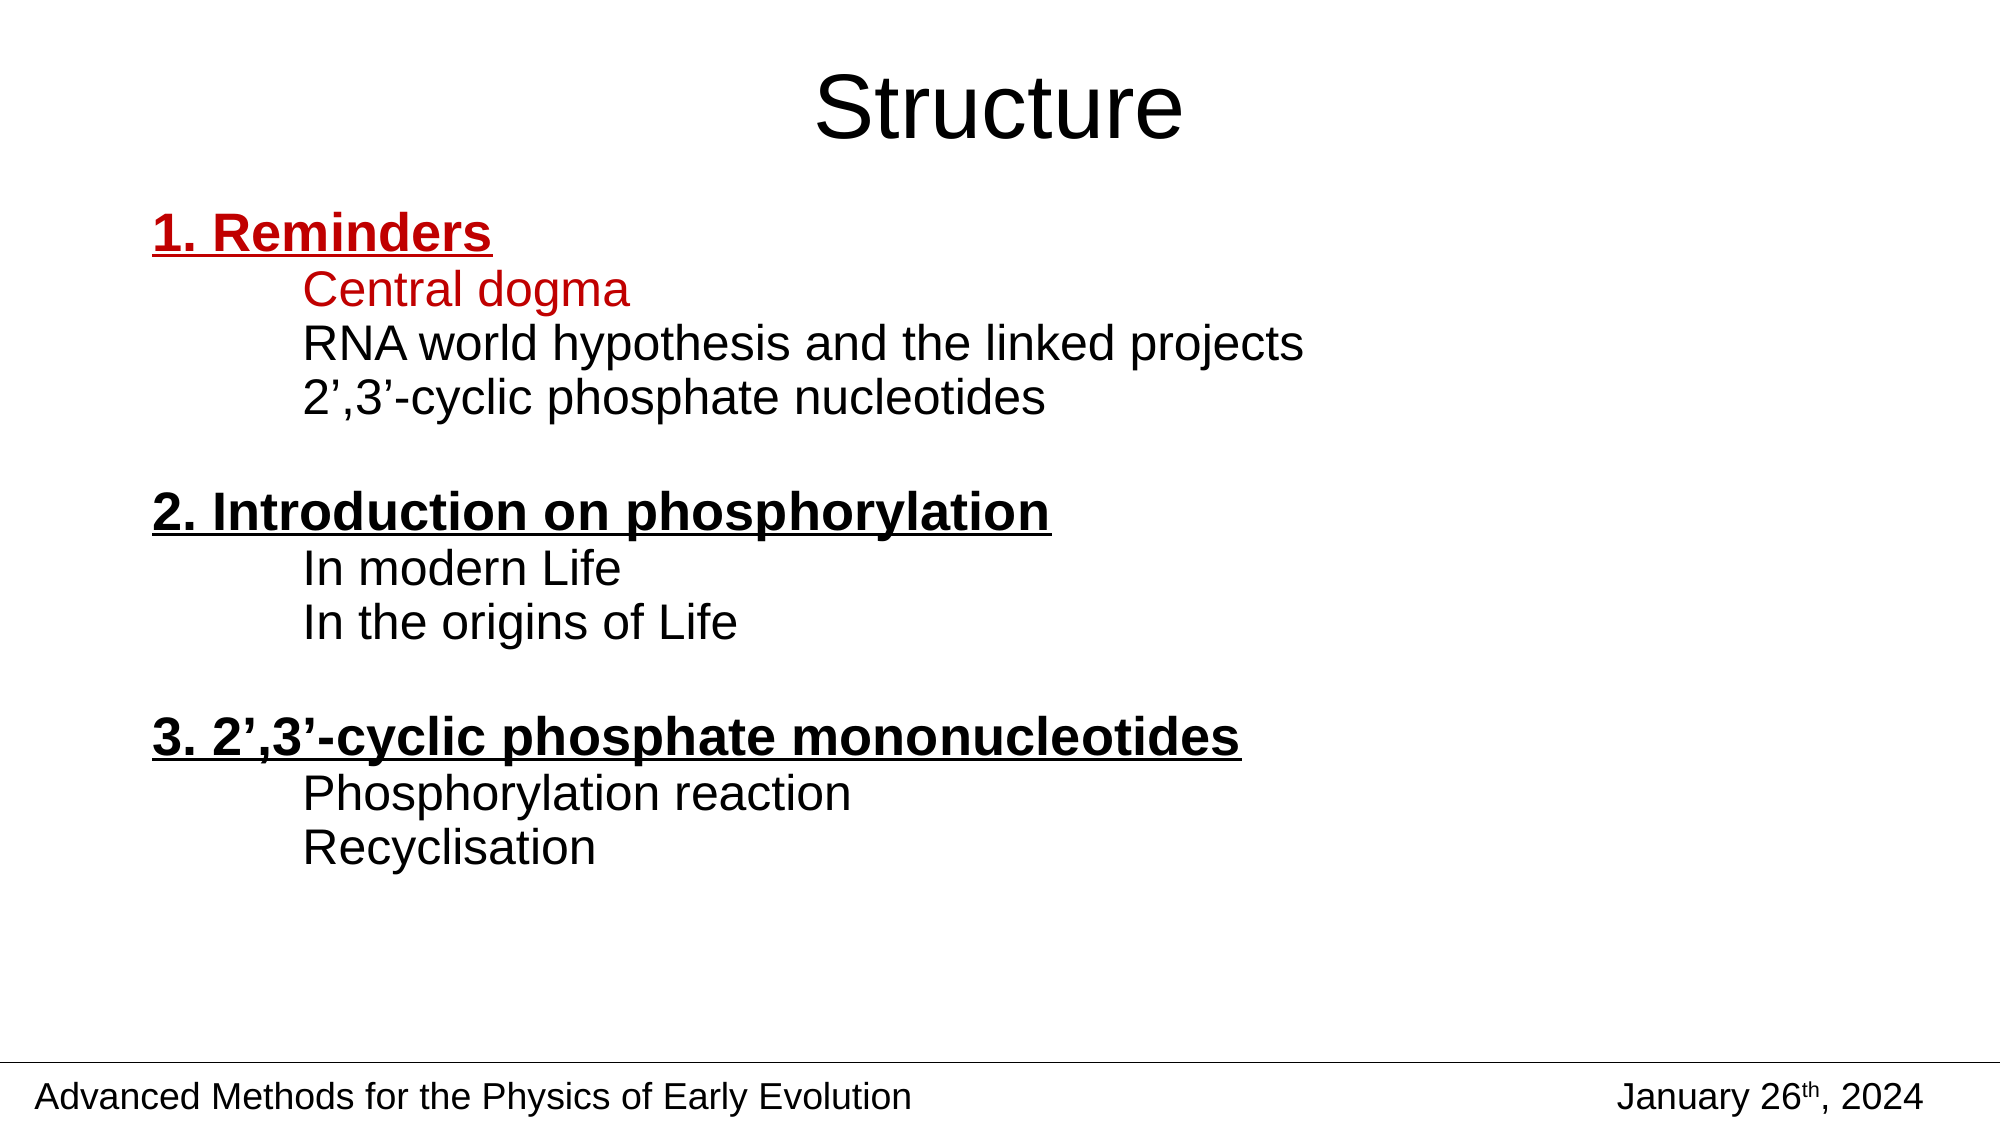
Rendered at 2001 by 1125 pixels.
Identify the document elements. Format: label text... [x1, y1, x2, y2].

text_box Structure [137, 0, 1863, 218]
text_box Advanced Methods for the Physics of Early Evolution [19, 1064, 928, 1125]
title 1. Reminders Central dogma RNA world hypothesis and the linked projects 2’,3’-cyclic phosphate nucleotides 2. Introduction on phosphorylation In modern Life In the origins of Life 3. 2’,3’-cyclic phosphate mononucleotides Phosphorylation reaction Recyclisation [137, 218, 1863, 957]
text_box January 26th, 2024 [1602, 1064, 1939, 1125]
